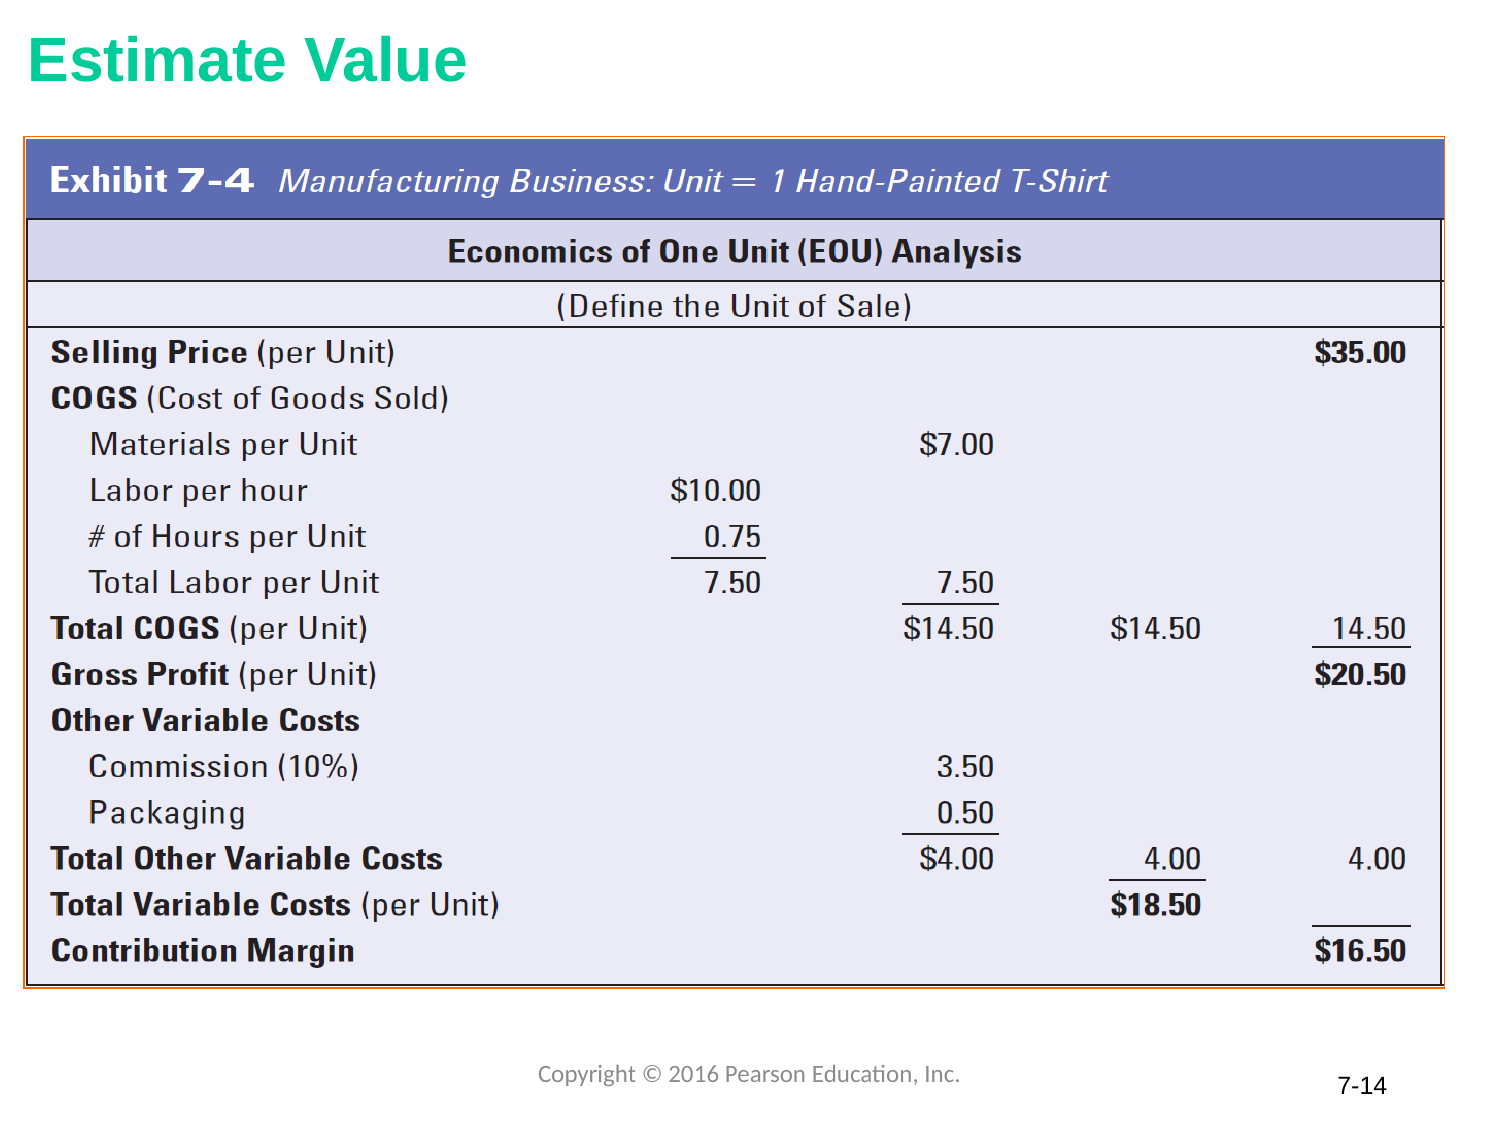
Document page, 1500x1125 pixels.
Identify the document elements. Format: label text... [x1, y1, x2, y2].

picture [24, 137, 1444, 988]
footer Copyright © 2016 Pearson Education, Inc. [512, 1042, 988, 1103]
title Estimate Value [12, 0, 1363, 150]
